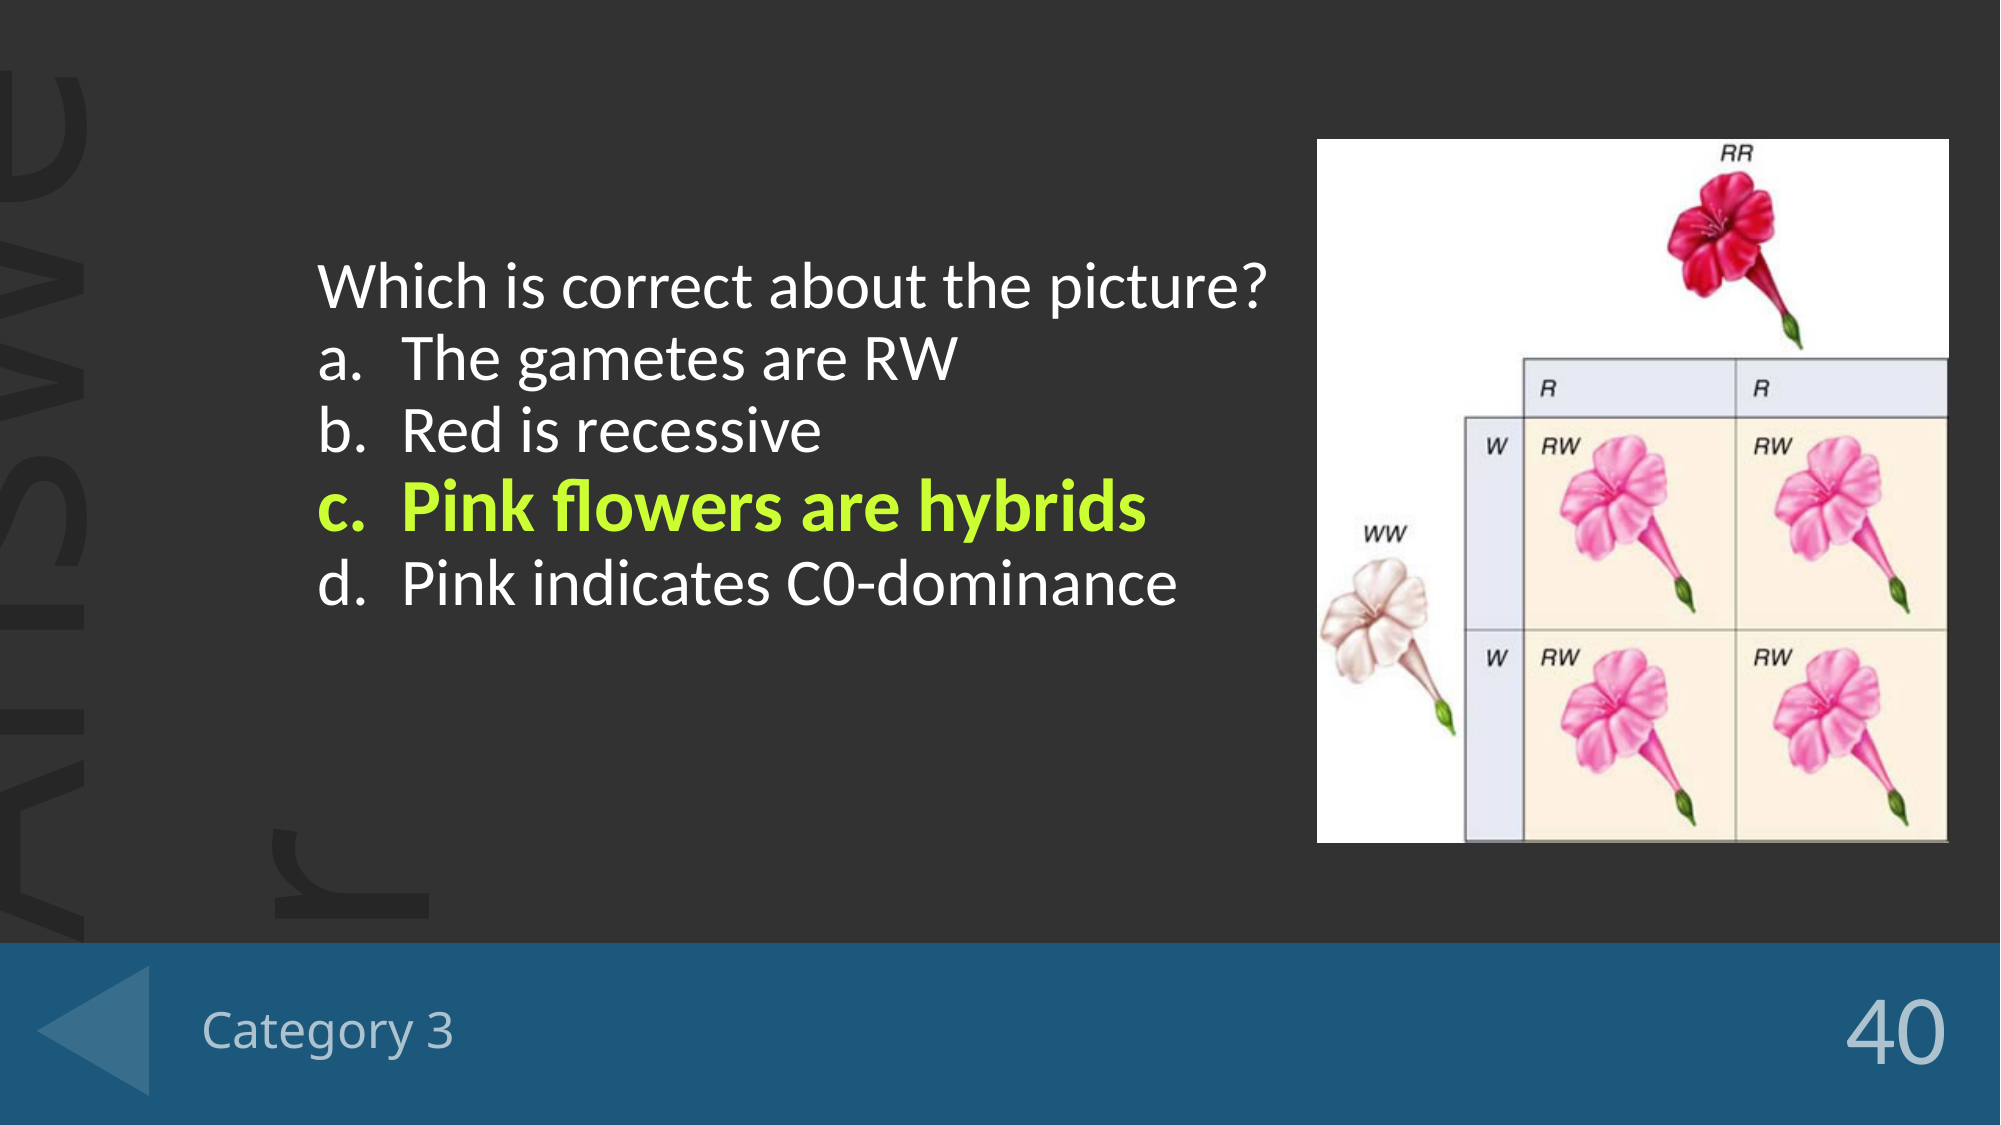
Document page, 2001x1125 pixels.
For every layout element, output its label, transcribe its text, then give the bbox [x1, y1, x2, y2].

list Which is correct about the picture? The gametes are RW Red is recessive Pink flowers are hybrids Pink indicates C0-dominance [302, 307, 1317, 636]
list 40 [1494, 967, 1963, 1097]
picture [1317, 139, 1950, 843]
title Category 3 [185, 967, 1494, 1097]
